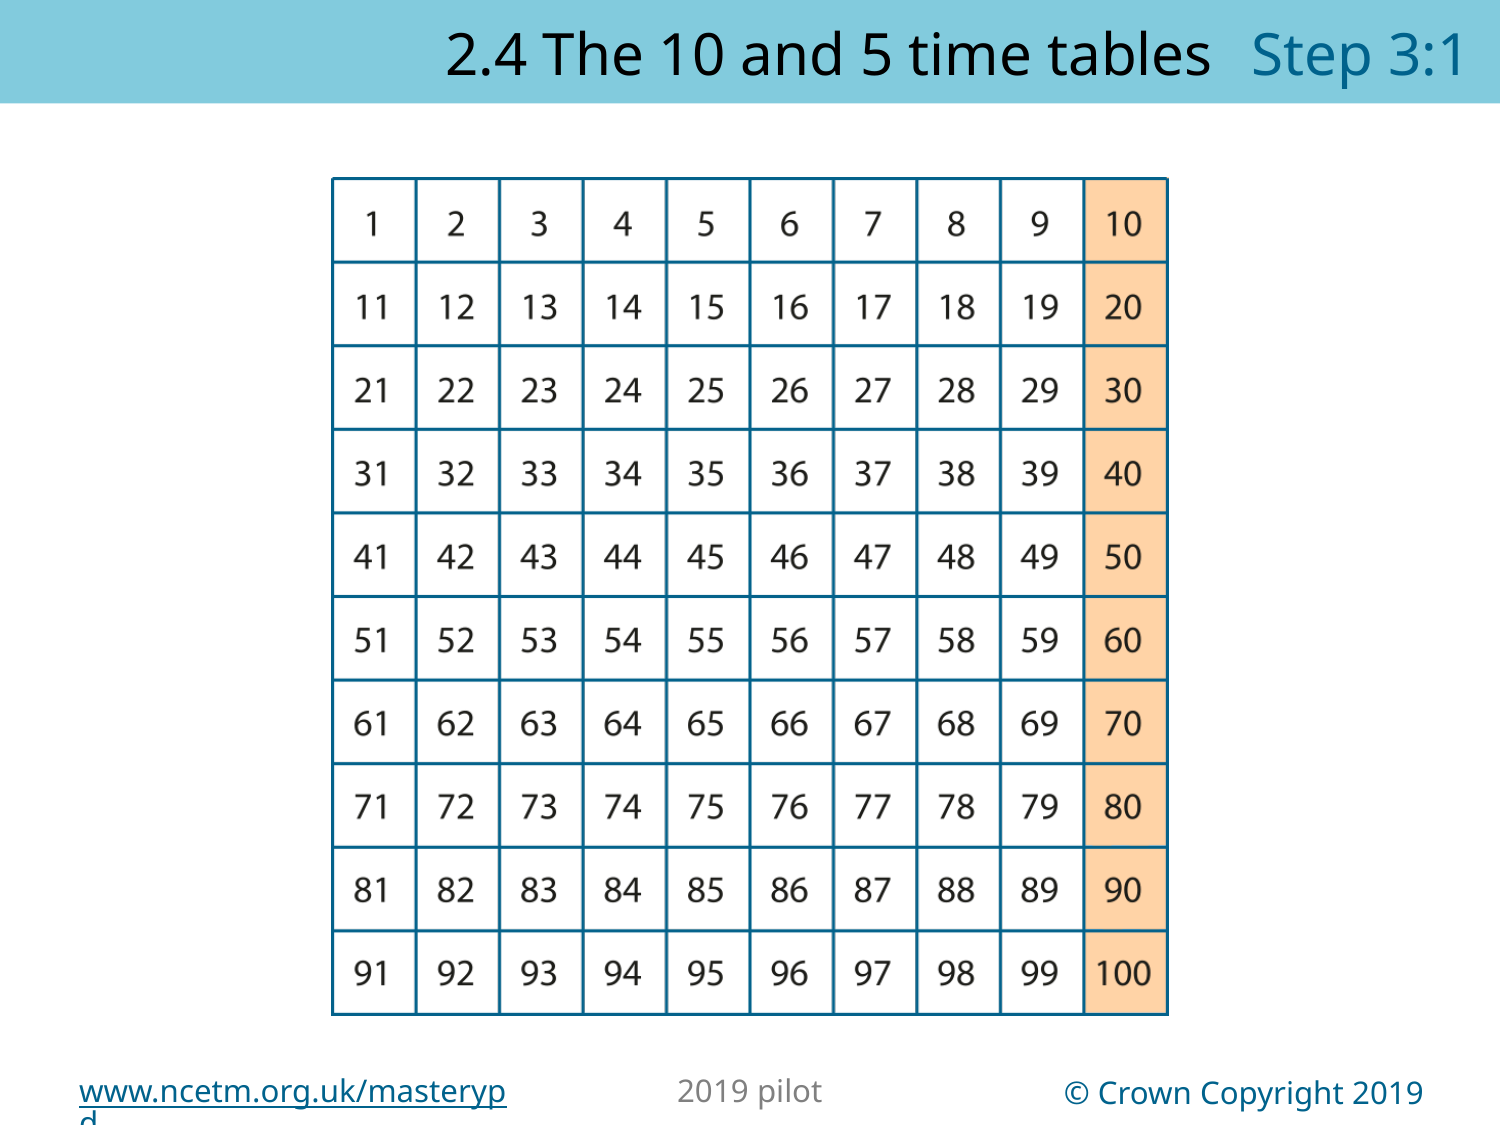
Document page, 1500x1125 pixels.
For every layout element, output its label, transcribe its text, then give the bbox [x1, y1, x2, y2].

picture [584, 181, 665, 260]
picture [335, 599, 414, 678]
picture [418, 348, 498, 427]
picture [919, 933, 999, 1012]
picture [418, 599, 498, 678]
picture [418, 766, 498, 845]
picture [752, 515, 832, 594]
picture [501, 264, 581, 344]
picture [668, 849, 748, 929]
picture [335, 682, 414, 762]
picture [1086, 264, 1165, 344]
picture [919, 766, 999, 845]
picture [668, 682, 748, 762]
list 2.4 The 10 and 5 time tables Step 3:1 [0, 0, 1500, 104]
picture [501, 933, 581, 1012]
picture [835, 933, 916, 1012]
picture [919, 431, 999, 511]
picture [752, 431, 832, 511]
picture [1086, 181, 1165, 260]
picture [1002, 766, 1082, 845]
picture [584, 264, 665, 344]
picture [1002, 933, 1082, 1012]
picture [1086, 599, 1165, 678]
picture [584, 766, 665, 845]
picture [501, 849, 581, 929]
picture [835, 766, 916, 845]
picture [418, 849, 498, 929]
picture [1086, 849, 1165, 929]
picture [668, 431, 748, 511]
picture [584, 682, 665, 762]
picture [668, 599, 748, 678]
picture [501, 599, 581, 678]
picture [835, 264, 916, 344]
picture [584, 431, 665, 511]
picture [335, 181, 414, 260]
picture [1002, 348, 1082, 427]
picture [835, 682, 916, 762]
picture [1086, 348, 1165, 427]
picture [668, 933, 748, 1012]
picture [335, 766, 414, 845]
picture [919, 682, 999, 762]
picture [1086, 515, 1165, 594]
picture [668, 515, 748, 594]
picture [835, 599, 916, 678]
picture [1002, 264, 1082, 344]
picture [501, 766, 581, 845]
picture [418, 515, 498, 594]
picture [501, 181, 581, 260]
picture [668, 348, 748, 427]
picture [919, 348, 999, 427]
picture [835, 348, 916, 427]
picture [1086, 682, 1165, 762]
picture [752, 599, 832, 678]
picture [752, 682, 832, 762]
picture [919, 849, 999, 929]
picture [919, 181, 999, 260]
picture [919, 515, 999, 594]
picture [919, 264, 999, 344]
picture [835, 849, 916, 929]
picture [668, 181, 748, 260]
picture [835, 181, 916, 260]
picture [335, 348, 414, 427]
picture [752, 181, 832, 260]
picture [752, 766, 832, 845]
picture [1002, 849, 1082, 929]
picture [335, 933, 414, 1012]
picture [1086, 933, 1165, 1012]
picture [752, 849, 832, 929]
picture [418, 431, 498, 511]
picture [418, 682, 498, 762]
picture [752, 264, 832, 344]
picture [584, 933, 665, 1012]
picture [418, 181, 498, 260]
picture [418, 933, 498, 1012]
picture [501, 682, 581, 762]
picture [501, 431, 581, 511]
picture [1002, 431, 1082, 511]
picture [418, 264, 498, 344]
picture [335, 264, 414, 344]
picture [835, 515, 916, 594]
picture [584, 515, 665, 594]
picture [1002, 181, 1082, 260]
picture [335, 515, 414, 594]
picture [668, 766, 748, 845]
picture [335, 431, 414, 511]
picture [501, 515, 581, 594]
picture [752, 348, 832, 427]
picture [1002, 515, 1082, 594]
picture [1086, 766, 1165, 845]
picture [1002, 682, 1082, 762]
picture [1002, 599, 1082, 678]
picture [919, 599, 999, 678]
picture [584, 849, 665, 929]
picture [584, 348, 665, 427]
picture [584, 599, 665, 678]
picture [335, 849, 414, 929]
picture [501, 348, 581, 427]
picture [668, 264, 748, 344]
picture [752, 933, 832, 1012]
picture [835, 431, 916, 511]
picture [1086, 431, 1165, 511]
